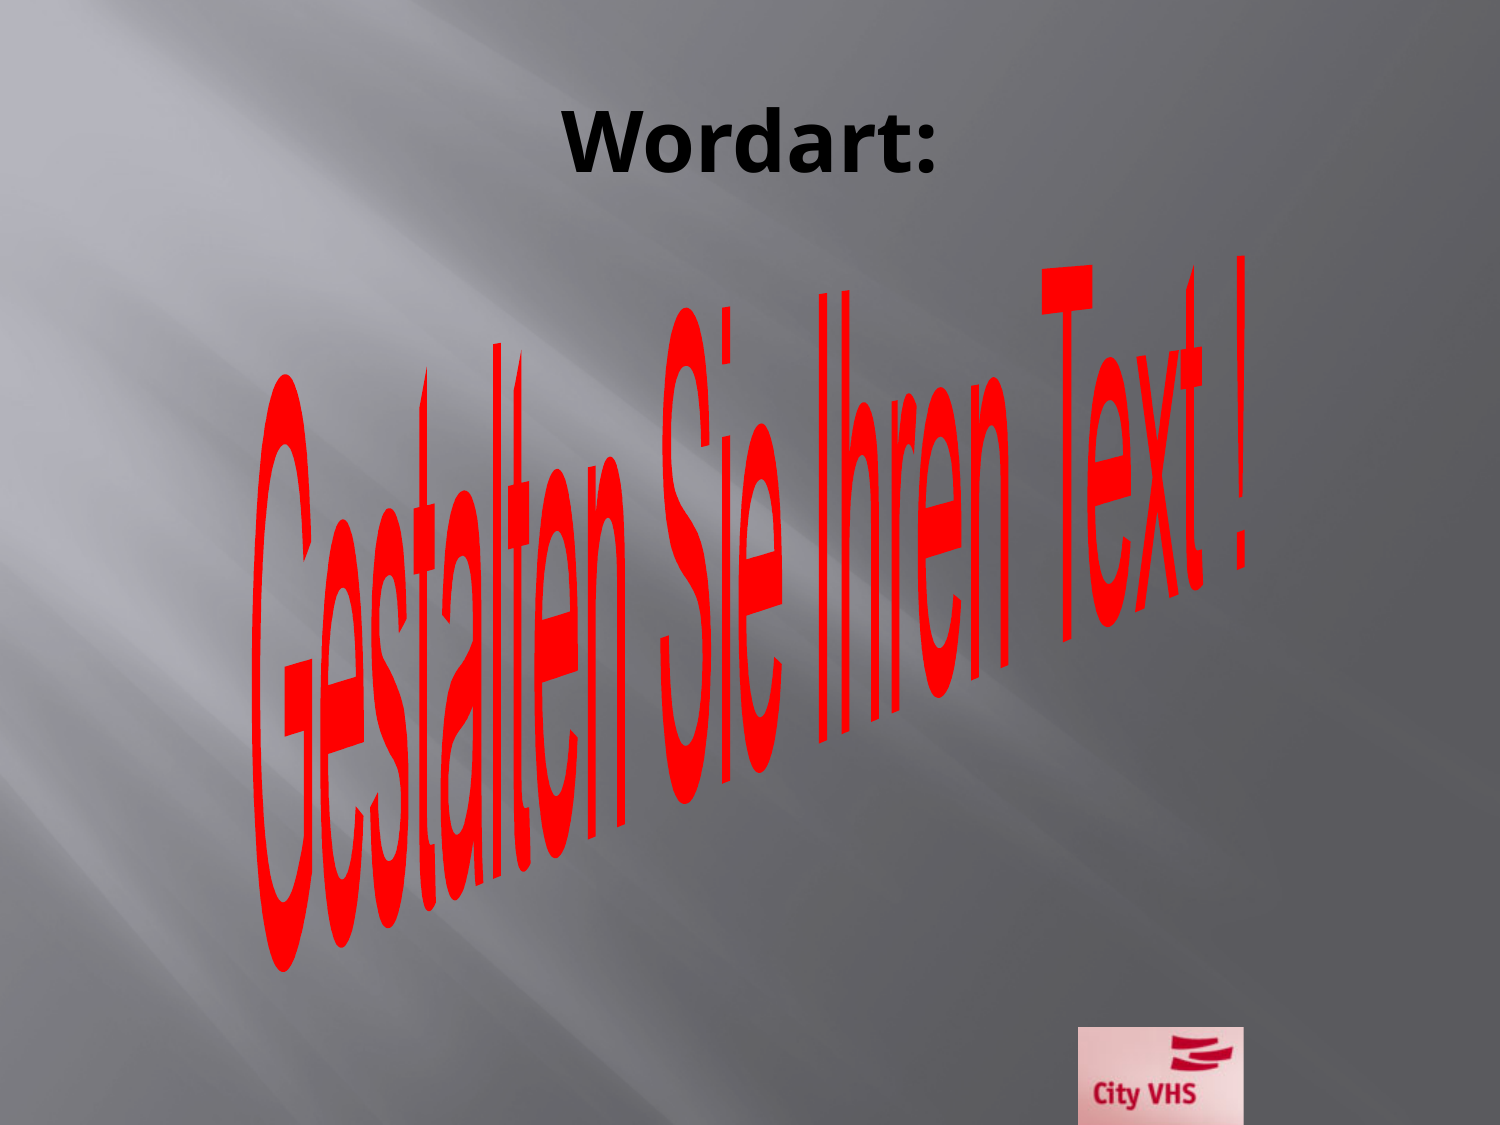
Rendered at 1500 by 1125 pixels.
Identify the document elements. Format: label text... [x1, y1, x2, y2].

title Wordart: [75, 45, 1425, 233]
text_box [29, 255, 1468, 973]
picture [1078, 1027, 1244, 1125]
